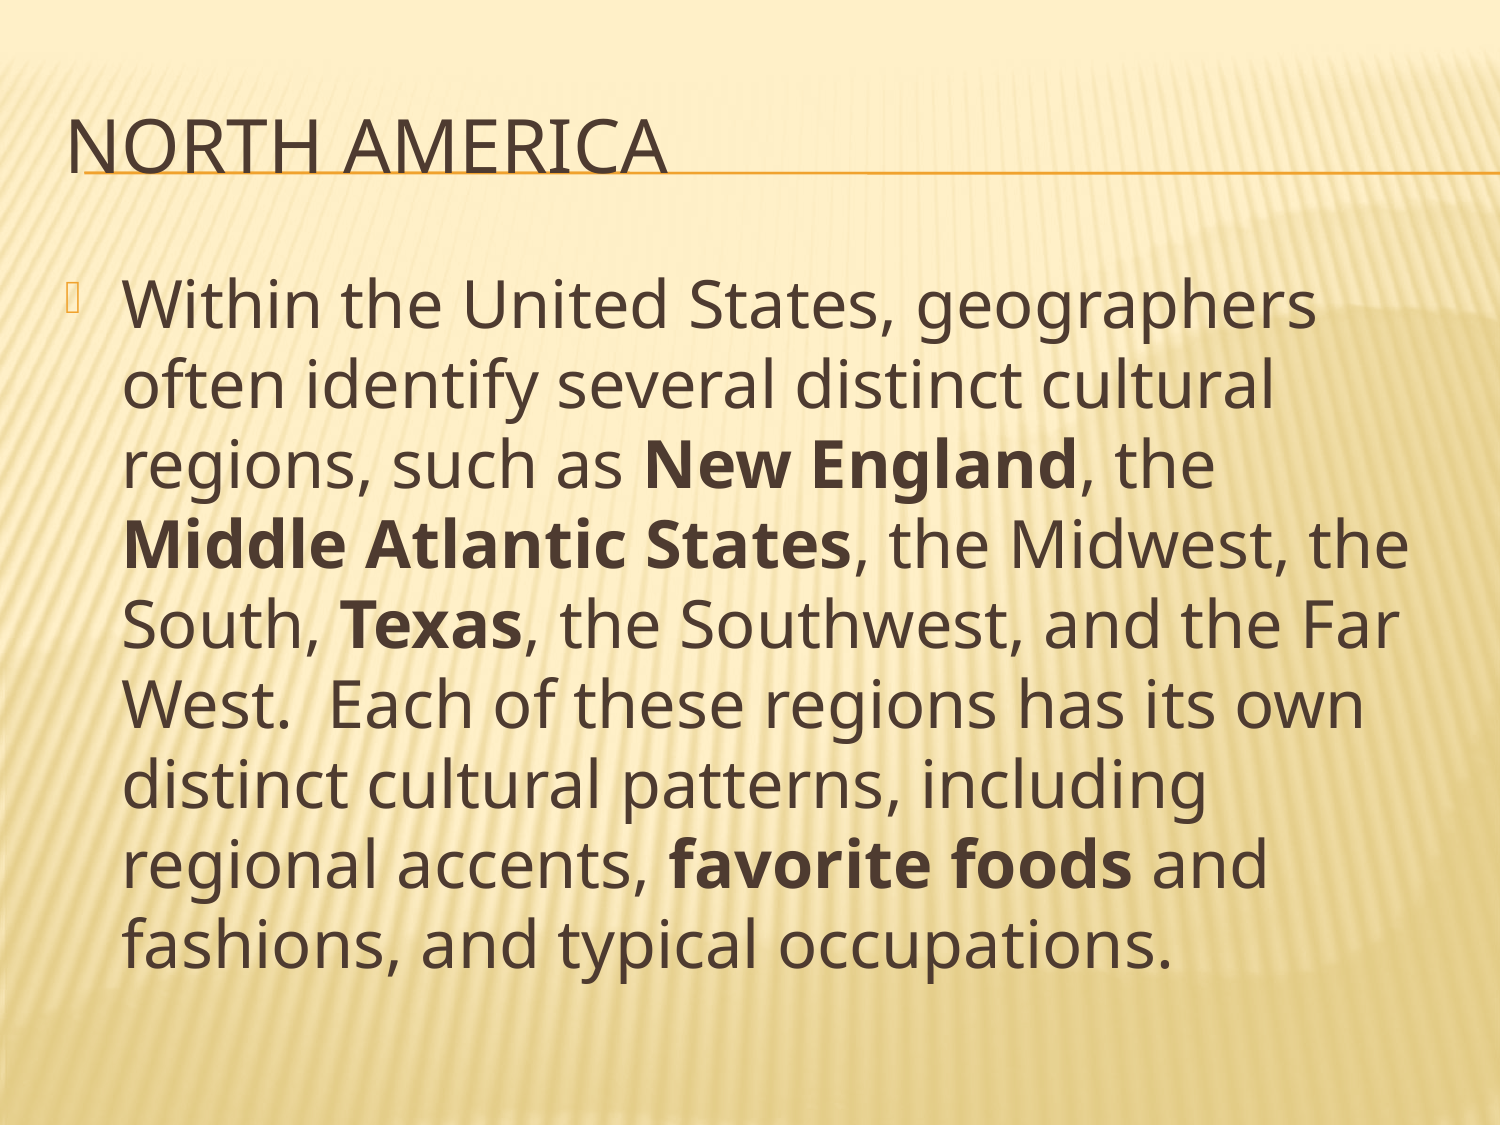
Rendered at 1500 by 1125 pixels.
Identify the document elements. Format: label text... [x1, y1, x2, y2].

list Within the United States, geographers often identify several distinct cultural regions, such as New England, the Middle Atlantic States, the Midwest, the South, Texas, the Southwest, and the Far West. Each of these regions has its own distinct cultural patterns, including regional accents, favorite foods and fashions, and typical occupations. [50, 254, 1475, 998]
title North America [50, 75, 1475, 213]
